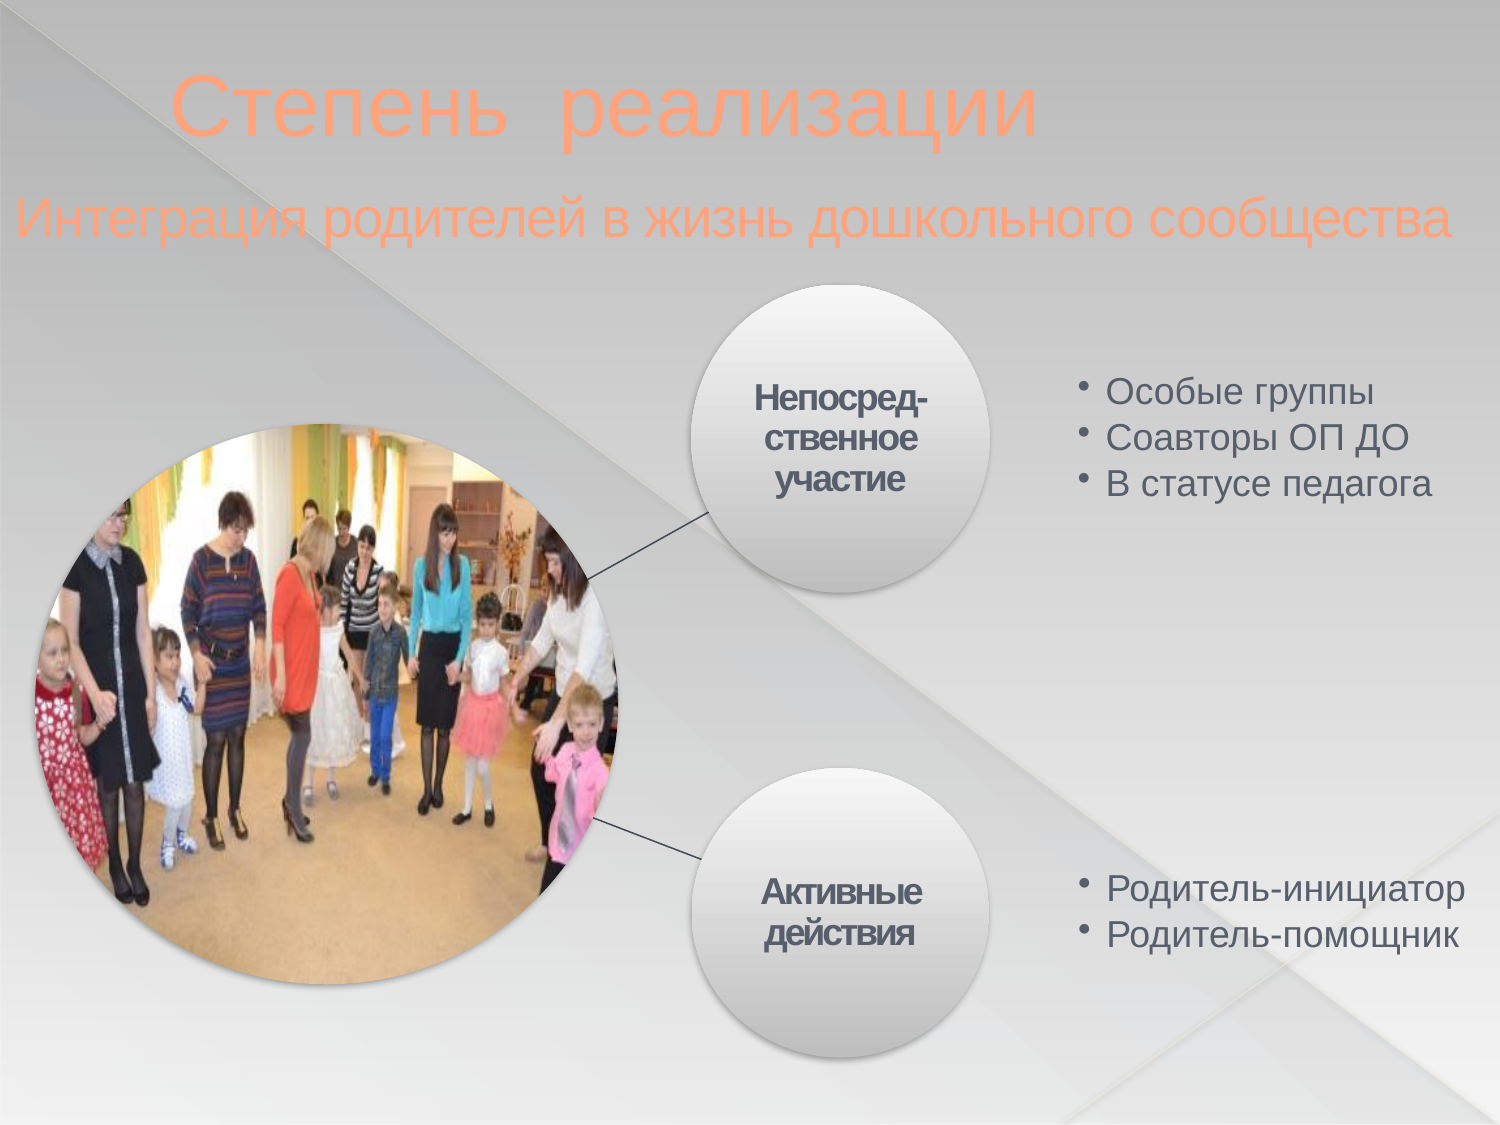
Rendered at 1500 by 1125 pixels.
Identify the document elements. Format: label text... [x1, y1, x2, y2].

text_box Интеграция родителей в жизнь дошкольного сообщества [0, 149, 1500, 282]
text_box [34, 245, 1500, 1125]
title Степень реализации [75, 35, 1425, 149]
